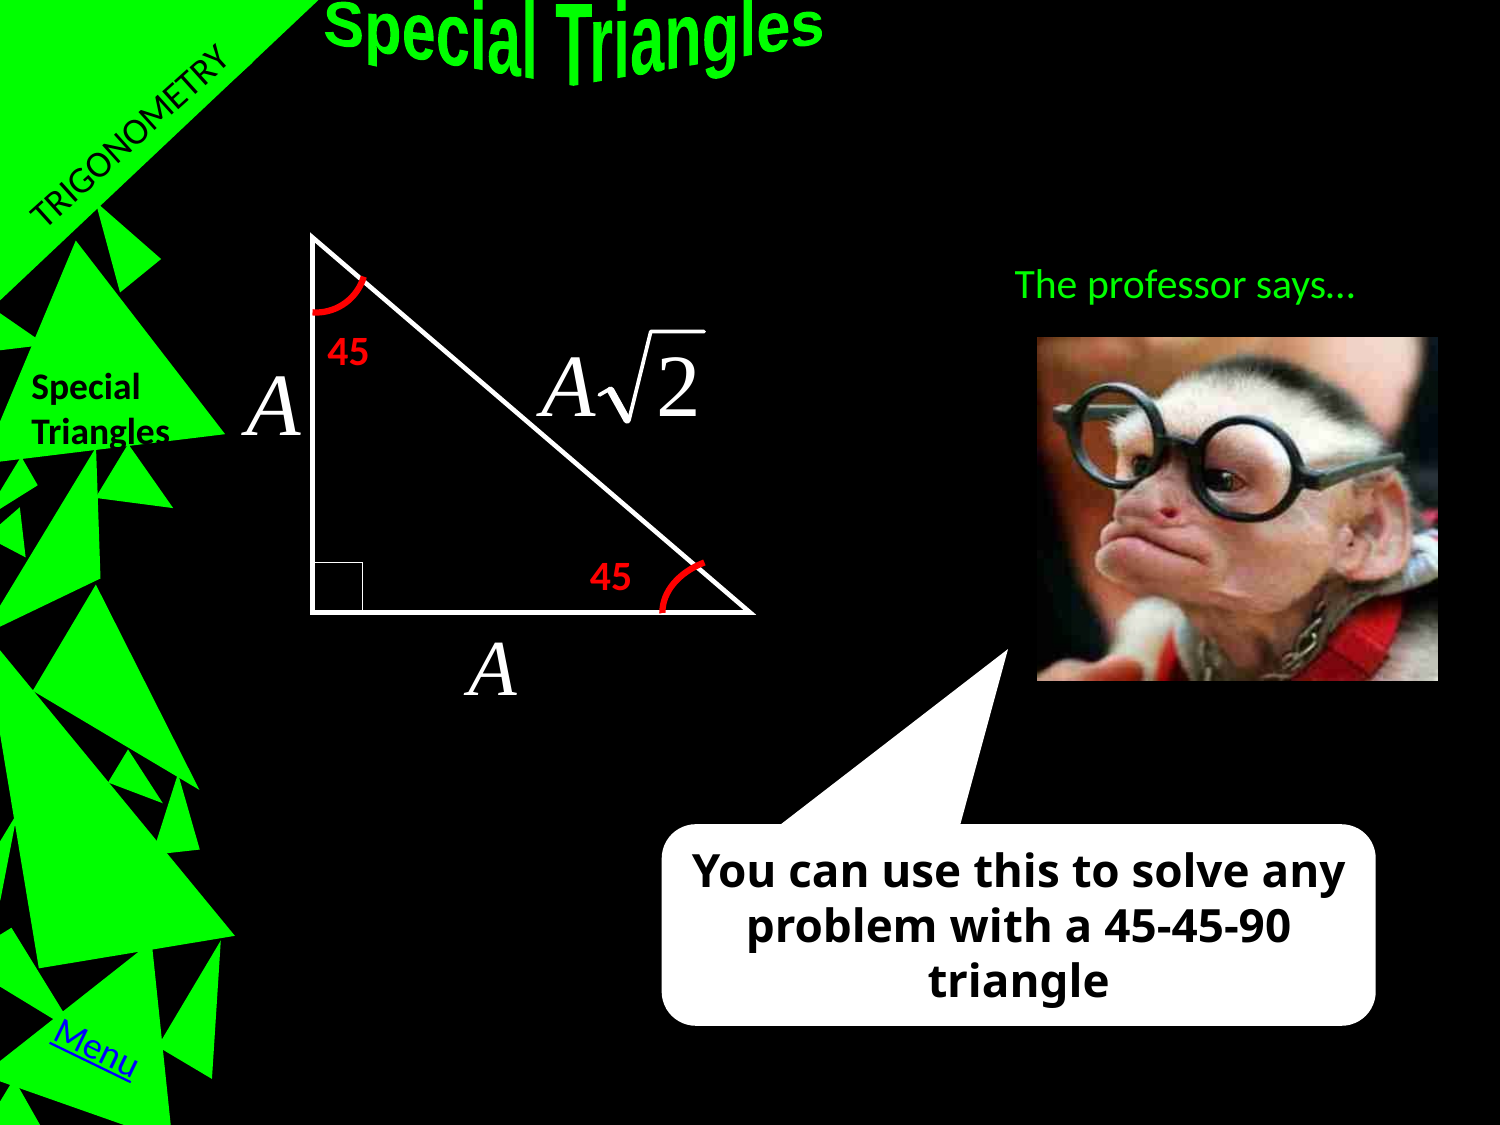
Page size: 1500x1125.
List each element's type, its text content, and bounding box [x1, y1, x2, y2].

text_box The professor says… [999, 249, 1463, 315]
text_box You can use this to solve any problem with a 45-45-90 triangle [662, 651, 1375, 1026]
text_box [226, 353, 307, 451]
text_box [312, 237, 751, 613]
picture [1037, 337, 1438, 681]
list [449, 622, 530, 709]
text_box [0, 0, 321, 1125]
